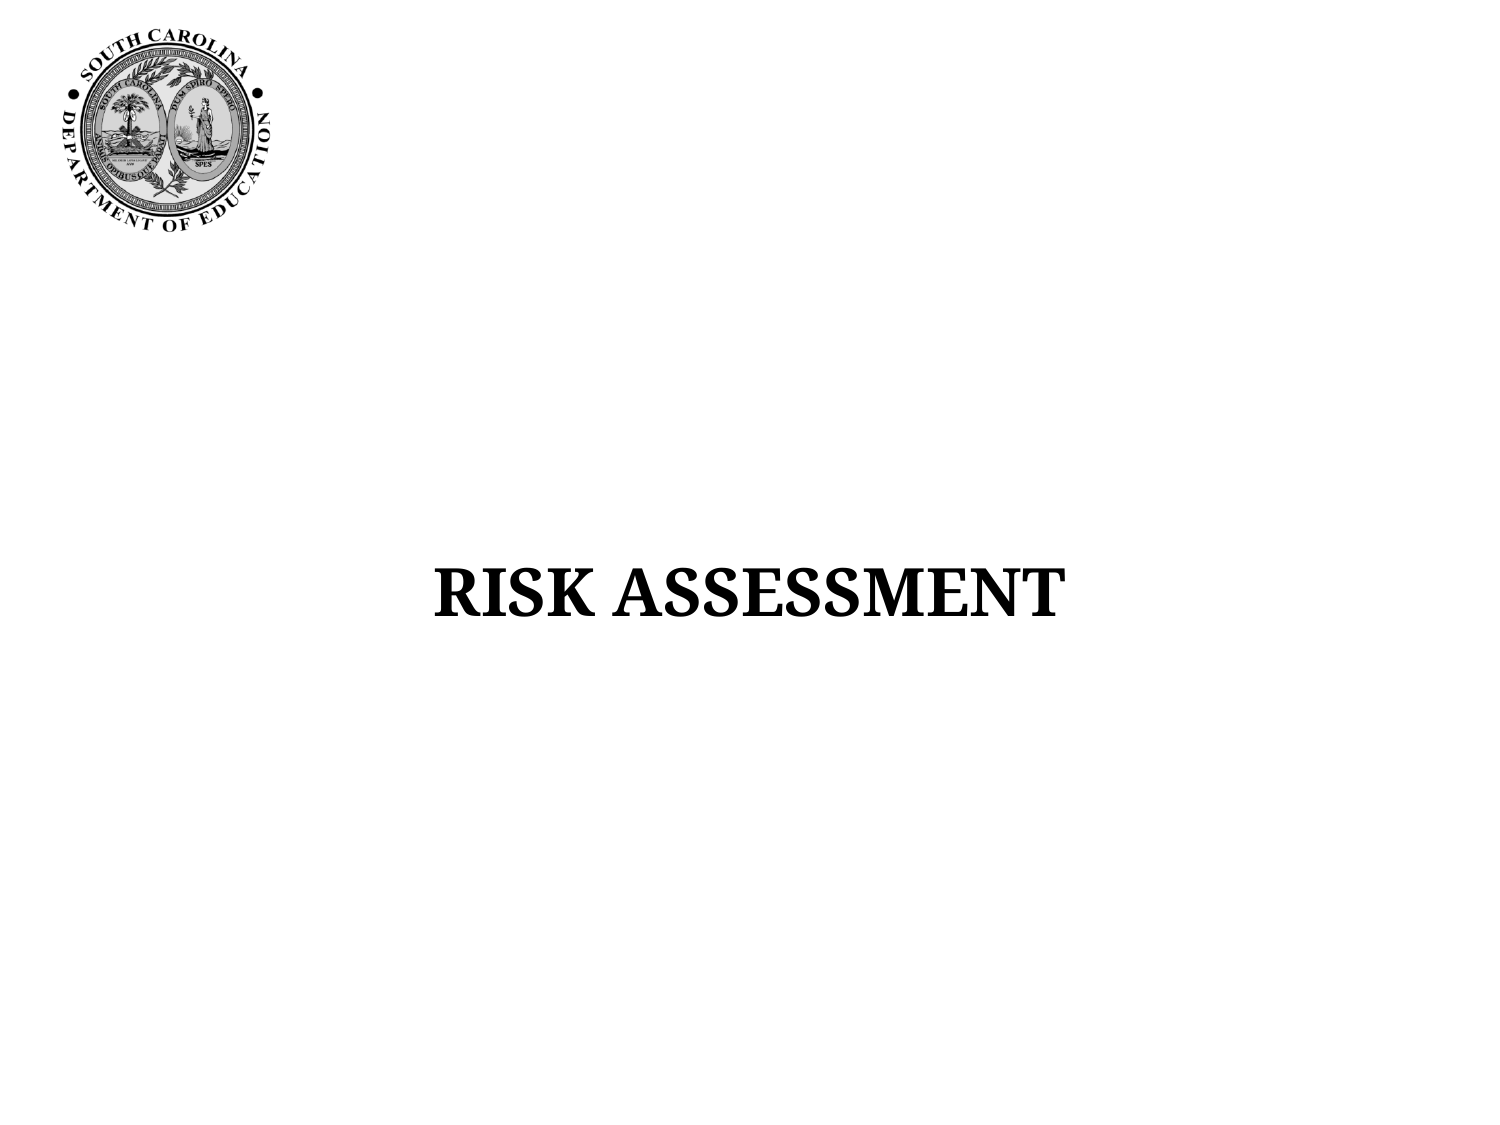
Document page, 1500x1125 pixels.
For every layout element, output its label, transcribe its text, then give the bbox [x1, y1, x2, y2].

list RISK ASSESSMENT [75, 262, 1425, 1005]
picture [50, 24, 280, 238]
